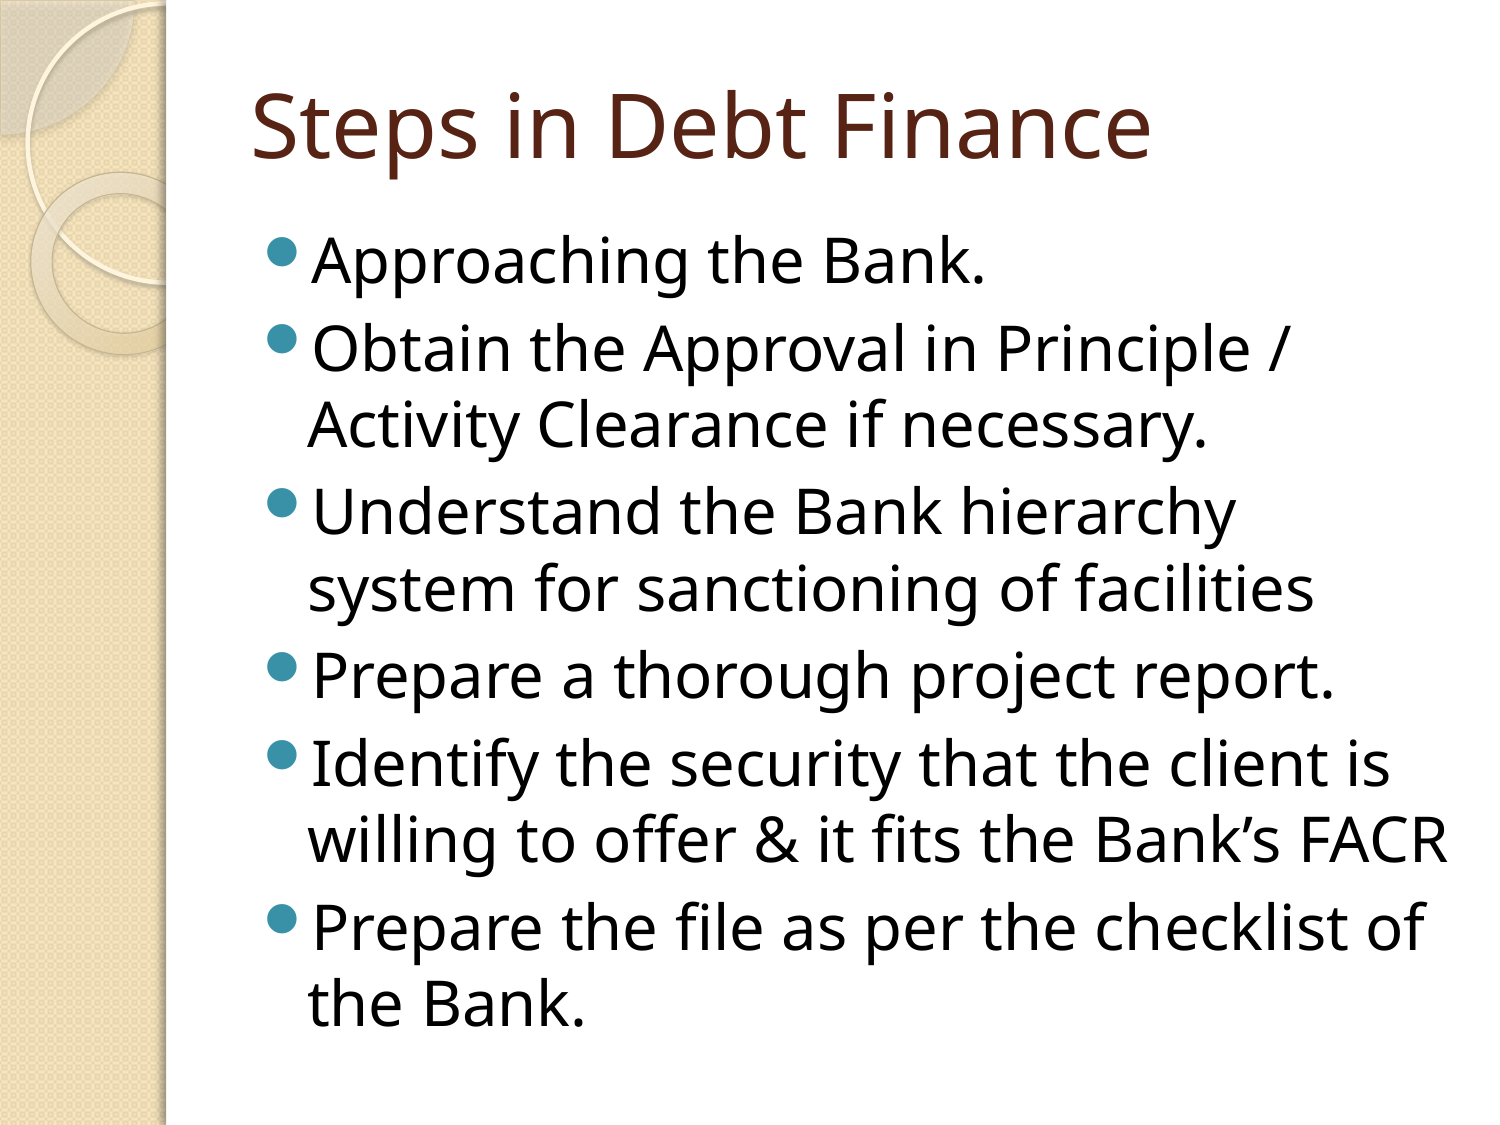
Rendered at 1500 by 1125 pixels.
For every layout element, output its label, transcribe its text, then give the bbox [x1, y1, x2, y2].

title Steps in Debt Finance [235, 45, 1466, 200]
list Approaching the Bank. Obtain the Approval in Principle / Activity Clearance if necessary. Understand the Bank hierarchy system for sanctioning of facilities Prepare a thorough project report. Identify the security that the client is willing to offer & it fits the Bank’s FACR Prepare the file as per the checklist of the Bank. [235, 212, 1466, 1075]
